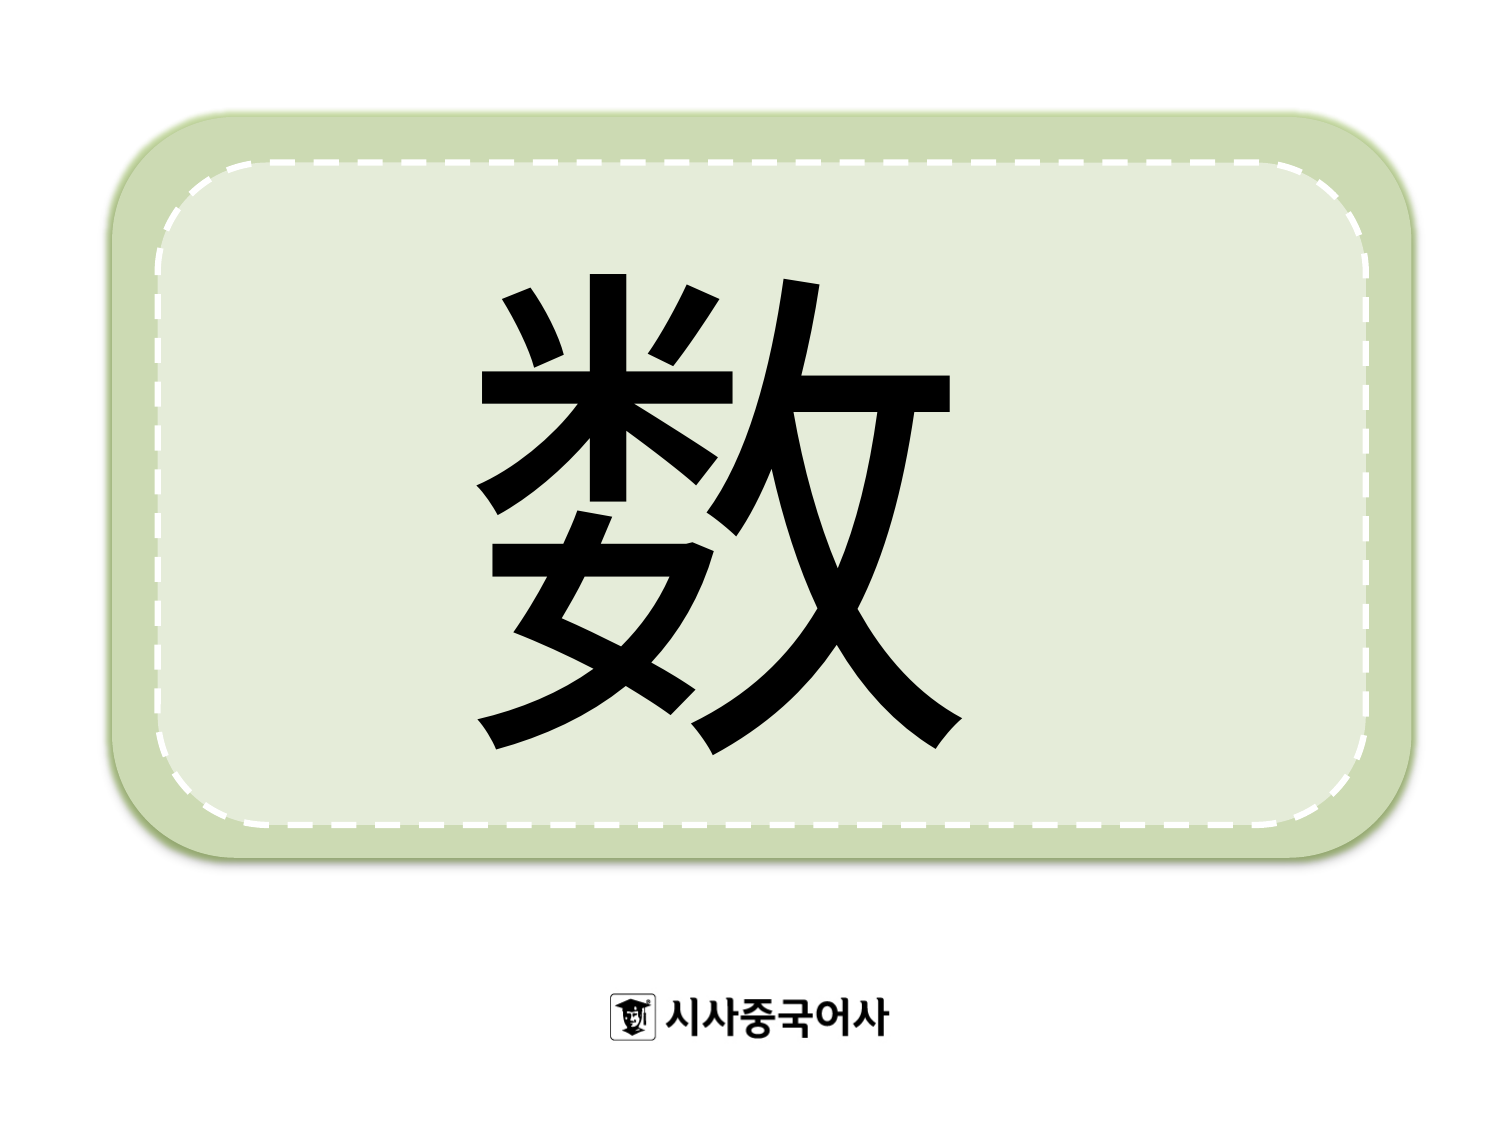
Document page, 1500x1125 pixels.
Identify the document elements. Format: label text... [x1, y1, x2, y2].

text_box [162, 160, 1371, 824]
picture [602, 987, 898, 1047]
text_box 数 [171, 172, 1380, 836]
